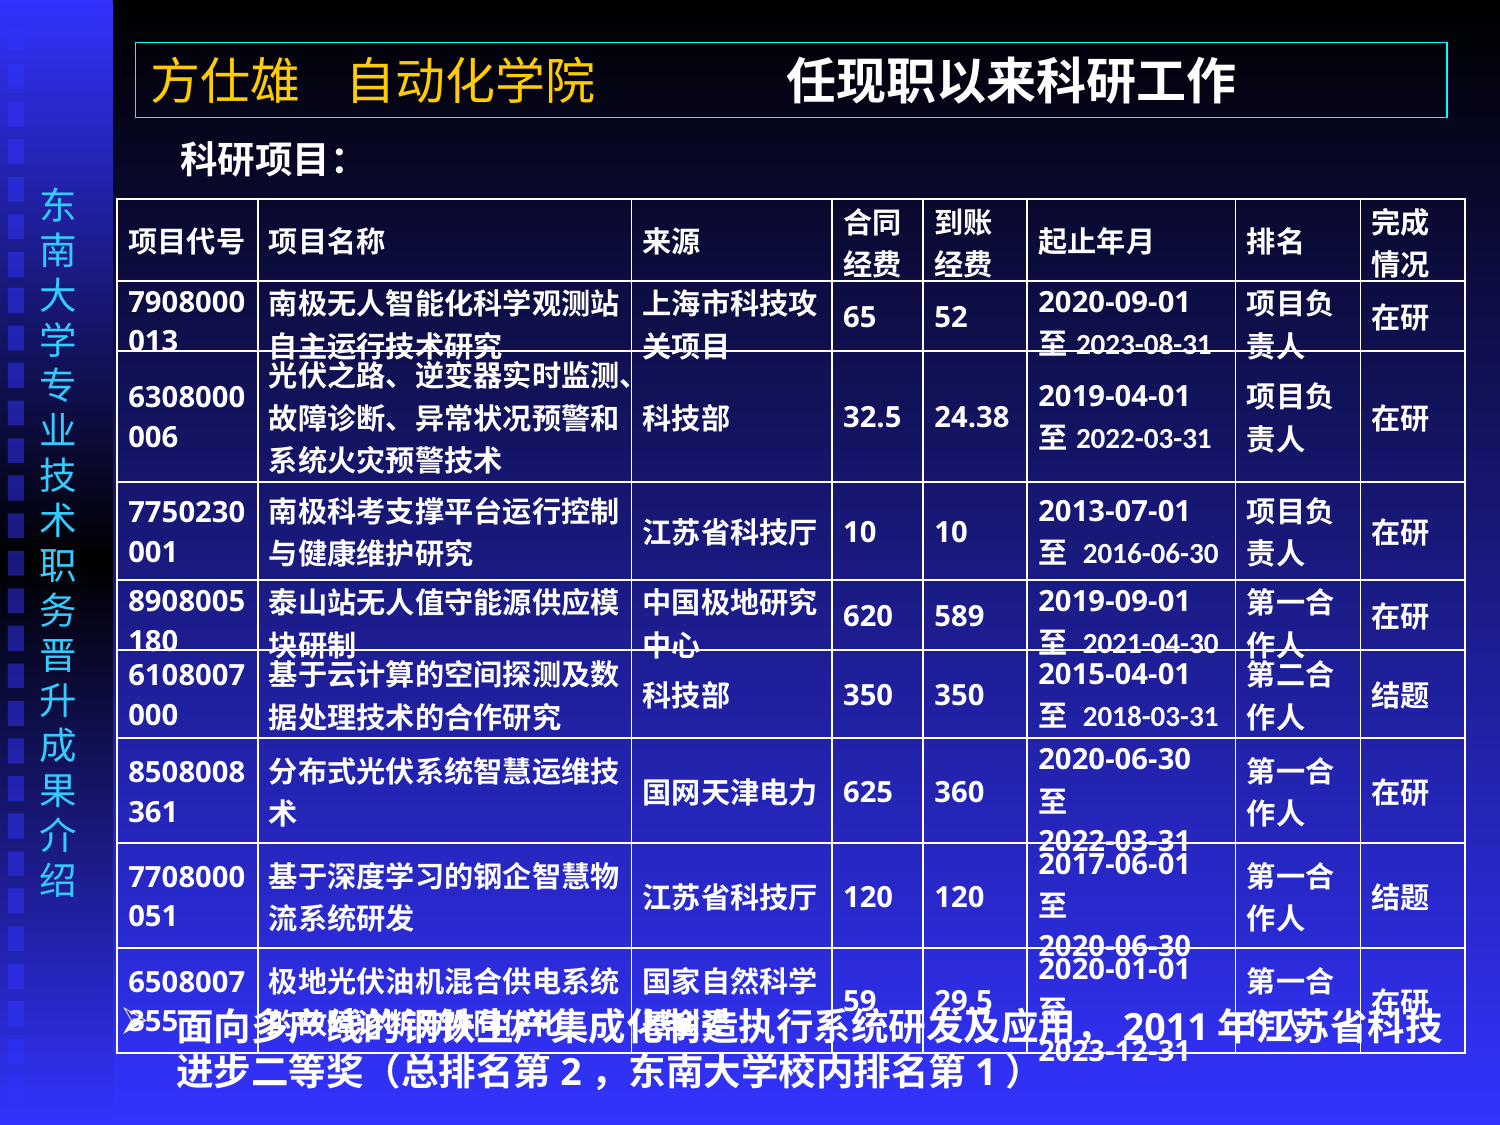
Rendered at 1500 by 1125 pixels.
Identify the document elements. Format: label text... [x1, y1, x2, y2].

table_cell 中国极地研究中心 [632, 581, 831, 649]
table_cell 120 [833, 844, 922, 947]
table_cell 分布式光伏系统智慧运维技术 [259, 739, 631, 842]
table_cell 8908005180 [118, 581, 257, 649]
table_header 到账经费 [924, 200, 1026, 280]
text_box 方仕雄 自动化学院 任现职以来科研工作 [135, 42, 1447, 118]
text_box 科研项目： [165, 128, 383, 189]
table_cell 科技部 [632, 352, 831, 481]
table_cell 2020-01-01至 2023-12-31 [1028, 949, 1235, 996]
table_cell 第一合作人 [1236, 949, 1360, 996]
table_cell 在研 [1361, 352, 1464, 481]
table_cell 2017-06-01至 2020-06-30 [1028, 844, 1235, 947]
table_cell 基于深度学习的钢企智慧物流系统研发 [259, 844, 631, 947]
table_cell 在研 [1361, 739, 1464, 842]
table_cell 7708000051 [118, 844, 257, 947]
table_cell 结题 [1361, 651, 1464, 737]
table_cell 上海市科技攻关项目 [632, 282, 831, 350]
table_header 项目代号 [118, 200, 257, 280]
table_cell 6108007000 [118, 651, 257, 737]
table_cell 在研 [1361, 483, 1464, 579]
table_header 来源 [632, 200, 831, 280]
table_cell 7750230001 [118, 483, 257, 579]
table_cell 2020-09-01至2023-08-31 [1028, 282, 1235, 350]
table_cell 项目负责人 [1236, 483, 1360, 579]
table_cell 第二合作人 [1236, 651, 1360, 737]
table_cell 基于云计算的空间探测及数据处理技术的合作研究 [259, 651, 631, 737]
table_cell 10 [833, 483, 922, 579]
table_cell 光伏之路、逆变器实时监测、故障诊断、异常状况预警和系统火灾预警技术 [259, 352, 631, 481]
table_cell 2019-04-01至2022-03-31 [1028, 352, 1235, 481]
table_cell 65 [833, 282, 922, 350]
table_cell 科技部 [632, 651, 831, 737]
table_cell 350 [833, 651, 922, 737]
table_cell 120 [924, 844, 1026, 947]
table_cell 国网天津电力 [632, 739, 831, 842]
table_cell 极地光伏油机混合供电系统的故障诊断与协同优化 [259, 949, 631, 996]
table_cell 8508008361 [118, 739, 257, 842]
table_cell 泰山站无人值守能源供应模块研制 [259, 581, 631, 649]
table_cell 589 [924, 581, 1026, 649]
table_cell 6508007355 [118, 949, 257, 996]
table_header 排名 [1236, 200, 1360, 280]
table_cell 52 [924, 282, 1026, 350]
table_cell 2013-07-01至 2016-06-30 [1028, 483, 1235, 579]
table_cell 在研 [1361, 949, 1464, 996]
table_cell 24.38 [924, 352, 1026, 481]
table_cell 2015-04-01至 2018-03-31 [1028, 651, 1235, 737]
table_cell 620 [833, 581, 922, 649]
table_header 起止年月 [1028, 200, 1235, 280]
table_header 完成情况 [1361, 200, 1464, 280]
table_cell 江苏省科技厅 [632, 844, 831, 947]
table_cell 360 [924, 739, 1026, 842]
table_cell 350 [924, 651, 1026, 737]
table_cell 南极科考支撑平台运行控制与健康维护研究 [259, 483, 631, 579]
table_cell 625 [833, 739, 922, 842]
table_cell 第一合作人 [1236, 581, 1360, 649]
table_cell 项目负责人 [1236, 352, 1360, 481]
table_cell 结题 [1361, 844, 1464, 947]
table_cell 第一合作人 [1236, 844, 1360, 947]
table_header 项目名称 [259, 200, 631, 280]
table_cell 59 [833, 949, 922, 996]
table_cell 7908000013 [118, 282, 257, 350]
table_cell 32.5 [833, 352, 922, 481]
table_cell 29.5 [924, 949, 1026, 996]
table_cell 江苏省科技厅 [632, 483, 831, 579]
table_header 合同经费 [833, 200, 922, 280]
table_cell 在研 [1361, 581, 1464, 649]
table_cell 国家自然科学基金委 [632, 949, 831, 996]
table_cell 项目负责人 [1236, 282, 1360, 350]
table_cell 第一合作人 [1236, 739, 1360, 842]
table_cell 南极无人智能化科学观测站自主运行技术研究 [259, 282, 631, 350]
table_cell 2020-06-30至 2022-03-31 [1028, 739, 1235, 842]
table_cell 2019-09-01至 2021-04-30 [1028, 581, 1235, 649]
table_cell 6308000006 [118, 352, 257, 481]
table_cell 10 [924, 483, 1026, 579]
text_box 面向多产线的钢铁生产集成化制造执行系统研发及应用，2011年江苏省科技进步二等奖（总排名第2，东南大学校内排名第1） [105, 996, 1465, 1101]
table_cell 在研 [1361, 282, 1464, 350]
